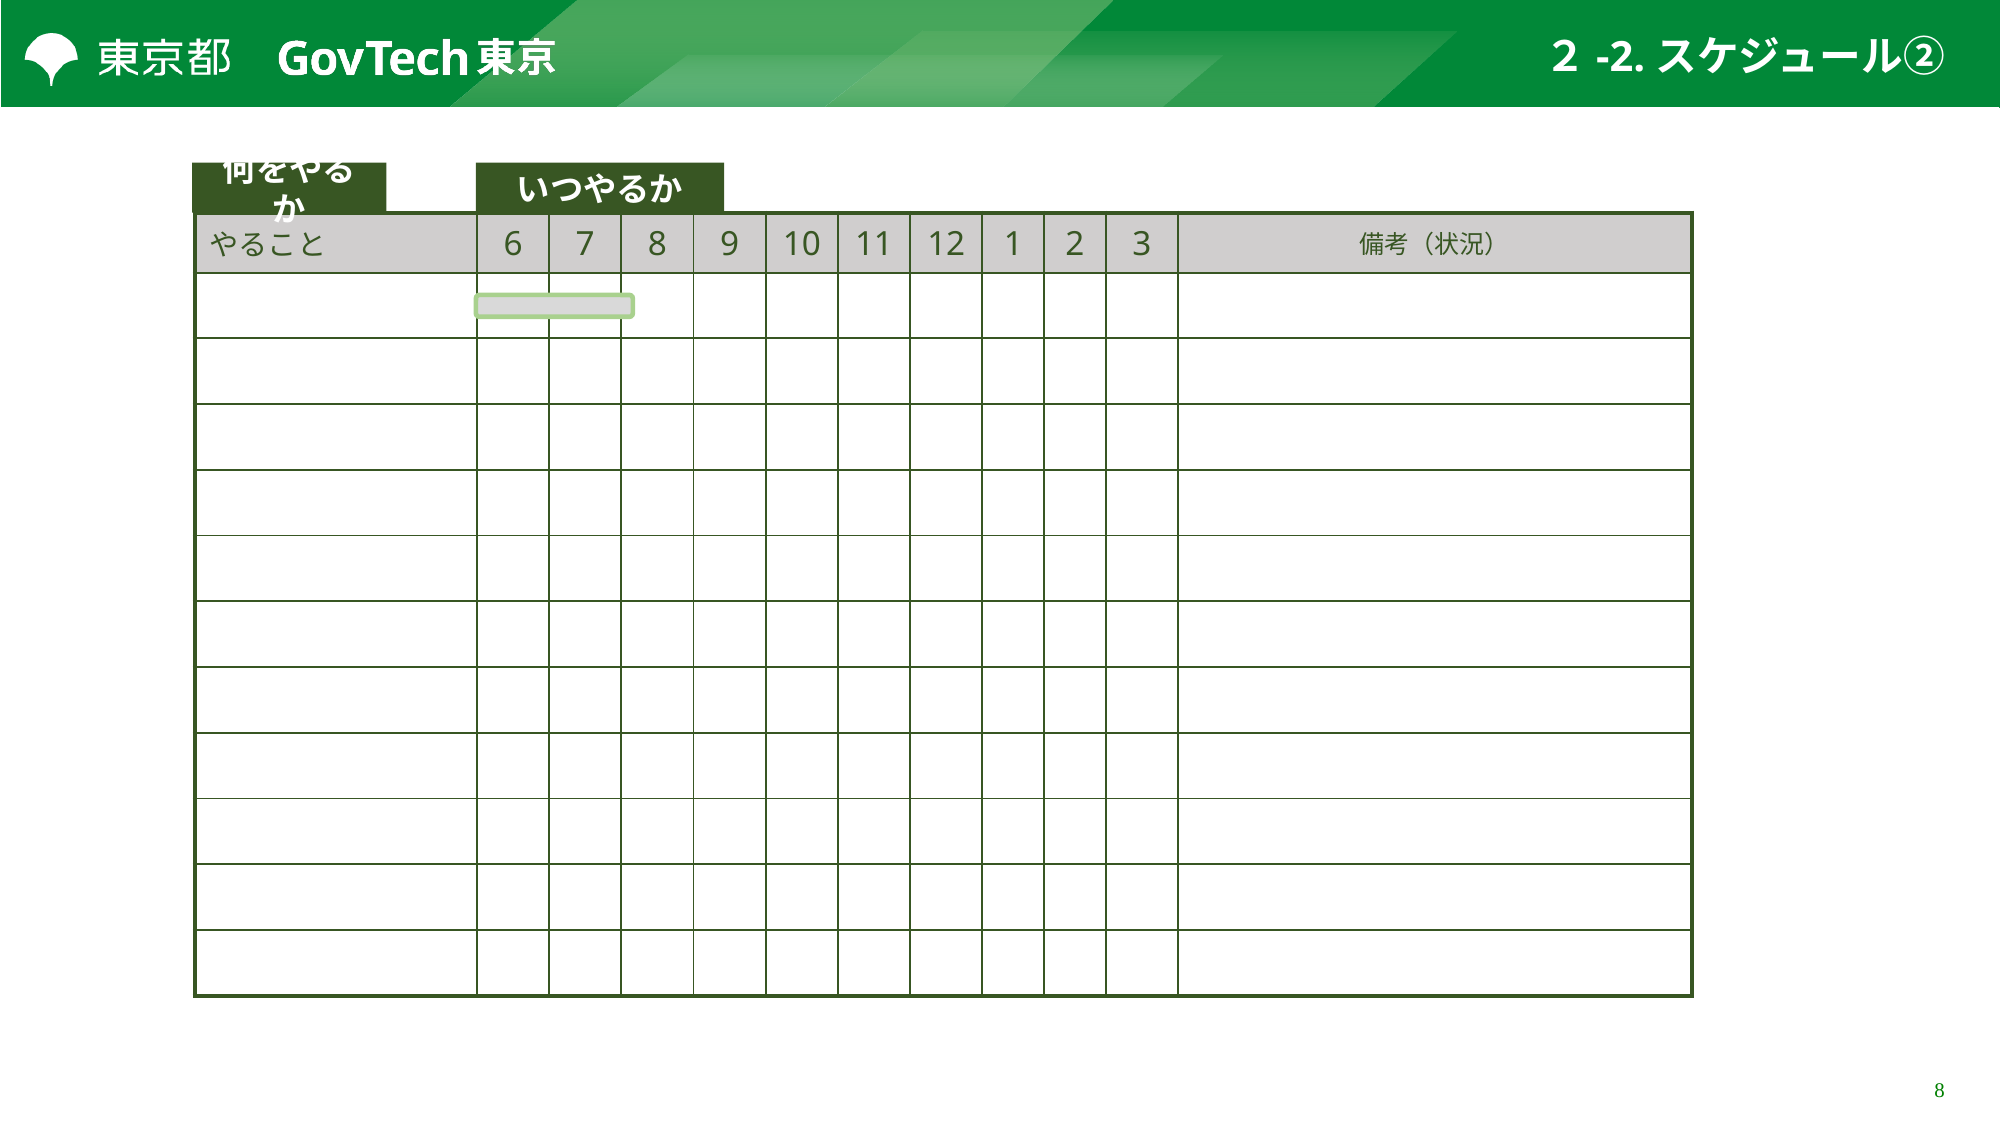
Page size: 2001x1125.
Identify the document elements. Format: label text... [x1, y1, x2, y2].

table_cell [694, 471, 765, 535]
table_cell [478, 339, 548, 403]
table_header 12 [911, 215, 981, 272]
table_cell [983, 602, 1043, 666]
table_cell [1179, 799, 1690, 863]
table_cell [1045, 931, 1105, 994]
table_cell [767, 602, 837, 666]
table_cell [197, 471, 476, 535]
table_cell [478, 405, 548, 469]
table_header 3 [1107, 215, 1177, 272]
table_cell [197, 274, 476, 337]
table_cell [1045, 865, 1105, 929]
table_cell [767, 799, 837, 863]
table_cell [1045, 536, 1105, 600]
table_header 1 [983, 215, 1043, 272]
table_cell [197, 339, 476, 403]
table_cell [767, 471, 837, 535]
table_cell [911, 931, 981, 994]
table_cell [1179, 471, 1690, 535]
table_cell [197, 602, 476, 666]
table_cell [767, 865, 837, 929]
table_cell [983, 931, 1043, 994]
table_cell [622, 734, 693, 798]
table_cell [1107, 339, 1177, 403]
table_cell [197, 865, 476, 929]
table_cell [694, 668, 765, 732]
table_cell [911, 536, 981, 600]
table_cell [478, 668, 548, 732]
table_cell [839, 931, 909, 994]
table_cell [478, 536, 548, 600]
table_header 6 [478, 215, 548, 272]
table_cell [478, 602, 548, 666]
table_cell [911, 602, 981, 666]
table_cell [550, 536, 620, 600]
table_cell [839, 339, 909, 403]
table_cell [694, 602, 765, 666]
table_cell [478, 799, 548, 863]
table_cell [983, 865, 1043, 929]
table_cell [550, 668, 620, 732]
table_cell [1107, 931, 1177, 994]
table_cell [983, 668, 1043, 732]
table_cell [983, 536, 1043, 600]
table_cell [197, 405, 476, 469]
slide_number 8 [1412, 1076, 1945, 1106]
table_cell [983, 734, 1043, 798]
table_cell [767, 274, 837, 337]
table_cell [767, 536, 837, 600]
table_cell [622, 471, 693, 535]
picture [273, 30, 559, 81]
table_cell [478, 865, 548, 929]
table_cell [1045, 668, 1105, 732]
table_cell [1107, 734, 1177, 798]
table_cell [767, 405, 837, 469]
table_header 8 [622, 215, 693, 272]
table_header 7 [550, 215, 620, 272]
table_cell [1179, 931, 1690, 994]
table_cell [622, 799, 693, 863]
table_cell [1179, 405, 1690, 469]
table_cell [197, 668, 476, 732]
table_cell [1045, 602, 1105, 666]
table_cell [694, 536, 765, 600]
table_cell [550, 405, 620, 469]
table_cell [1179, 339, 1690, 403]
table_cell [1107, 274, 1177, 337]
table_cell [911, 274, 981, 337]
table_cell [983, 471, 1043, 535]
table_header やること [197, 215, 476, 272]
table_cell [1045, 471, 1105, 535]
text_box 何をやるか [191, 162, 387, 214]
table_cell [1179, 865, 1690, 929]
table_cell [1179, 734, 1690, 798]
table_cell [1107, 536, 1177, 600]
table_header 備考（状況） [1179, 215, 1690, 272]
table_cell [1045, 274, 1105, 337]
table_cell [197, 536, 476, 600]
table_cell [1179, 668, 1690, 732]
table_cell [550, 318, 620, 337]
table_cell [694, 734, 765, 798]
table_cell [550, 602, 620, 666]
table_cell [839, 536, 909, 600]
table_cell [694, 274, 765, 337]
table_cell [983, 274, 1043, 337]
table_cell [1045, 405, 1105, 469]
text_box [474, 293, 634, 318]
table_cell [550, 865, 620, 929]
table_cell [911, 799, 981, 863]
table_cell [622, 405, 693, 469]
table_cell [839, 602, 909, 666]
text_box いつやるか [475, 162, 725, 214]
table_cell [622, 536, 693, 600]
table_cell [694, 405, 765, 469]
table_cell [839, 799, 909, 863]
table_cell [1107, 405, 1177, 469]
table_cell [839, 274, 909, 337]
table_header 11 [839, 215, 909, 272]
table_cell [1179, 536, 1690, 600]
table_cell [478, 471, 548, 535]
table_cell [983, 339, 1043, 403]
table_cell [550, 799, 620, 863]
picture [24, 33, 230, 86]
table_cell [1107, 602, 1177, 666]
table_cell [911, 865, 981, 929]
table_cell [550, 274, 620, 293]
table_cell [839, 865, 909, 929]
table_header 2 [1045, 215, 1105, 272]
table_cell [839, 668, 909, 732]
table_cell [839, 471, 909, 535]
table_cell [550, 734, 620, 798]
table_cell [983, 405, 1043, 469]
table_cell [1179, 274, 1690, 337]
table_cell [1107, 865, 1177, 929]
table_cell [550, 471, 620, 535]
table_cell [1179, 602, 1690, 666]
table_cell [1045, 734, 1105, 798]
table_cell [622, 602, 693, 666]
table_cell [911, 405, 981, 469]
table_cell [622, 931, 693, 994]
table_cell [550, 339, 620, 403]
table_cell [622, 865, 693, 929]
table_cell [694, 931, 765, 994]
table_cell [911, 734, 981, 798]
table_cell [622, 668, 693, 732]
table_cell [1107, 668, 1177, 732]
table_cell [911, 668, 981, 732]
table_cell [694, 339, 765, 403]
table_cell [1045, 799, 1105, 863]
table_cell [197, 799, 476, 863]
table_cell [839, 734, 909, 798]
table_cell [478, 318, 548, 337]
table_header 10 [767, 215, 837, 272]
table_header 9 [694, 215, 765, 272]
table_cell [622, 274, 693, 337]
table_cell [983, 799, 1043, 863]
table_cell [694, 799, 765, 863]
table_cell [767, 668, 837, 732]
table_cell [550, 931, 620, 994]
table_cell [478, 931, 548, 994]
table_cell [1045, 339, 1105, 403]
table_cell [767, 339, 837, 403]
table_cell [911, 471, 981, 535]
table_cell [622, 339, 693, 403]
table_cell [197, 734, 476, 798]
title ２-2.スケジュール② [639, 19, 1945, 96]
table_cell [767, 734, 837, 798]
table_cell [767, 931, 837, 994]
table_cell [911, 339, 981, 403]
table_cell [1107, 471, 1177, 535]
table_cell [478, 274, 548, 293]
table_cell [839, 405, 909, 469]
table_cell [478, 734, 548, 798]
table_cell [1107, 799, 1177, 863]
table_cell [694, 865, 765, 929]
table_cell [197, 931, 476, 994]
